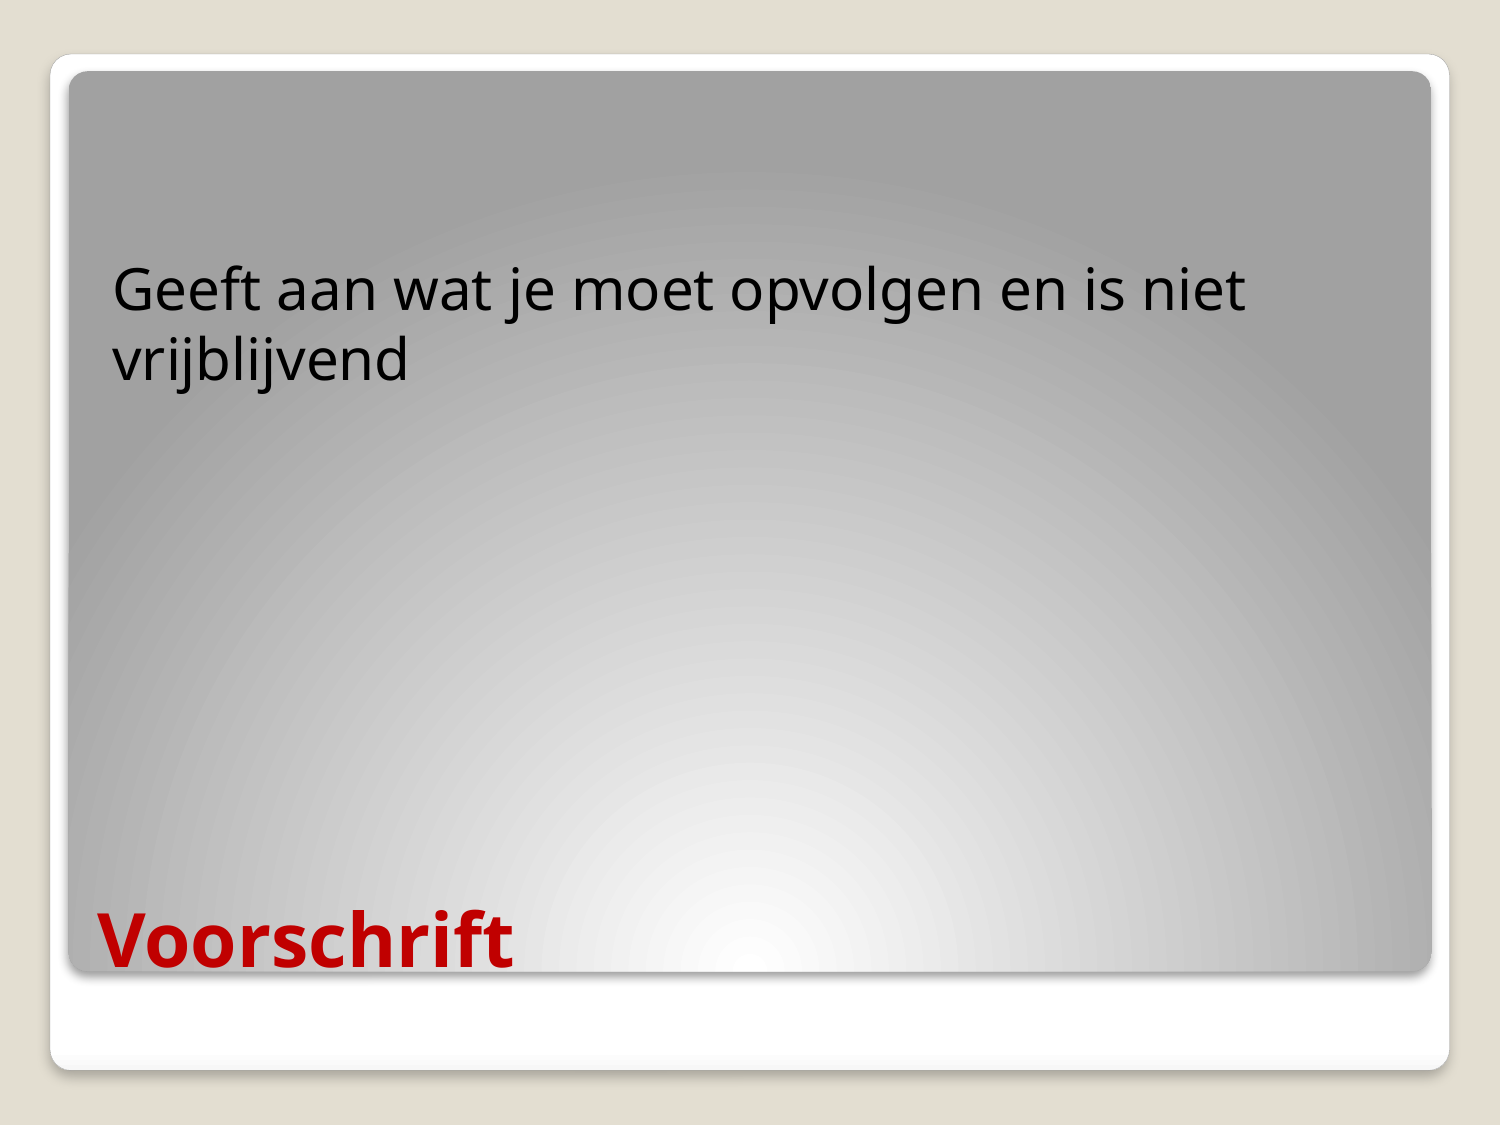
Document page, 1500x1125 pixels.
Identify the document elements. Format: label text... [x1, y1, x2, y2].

list Geeft aan wat je moet opvolgen en is niet vrijblijvend [82, 86, 1425, 774]
title Voorschrift [82, 817, 1425, 990]
